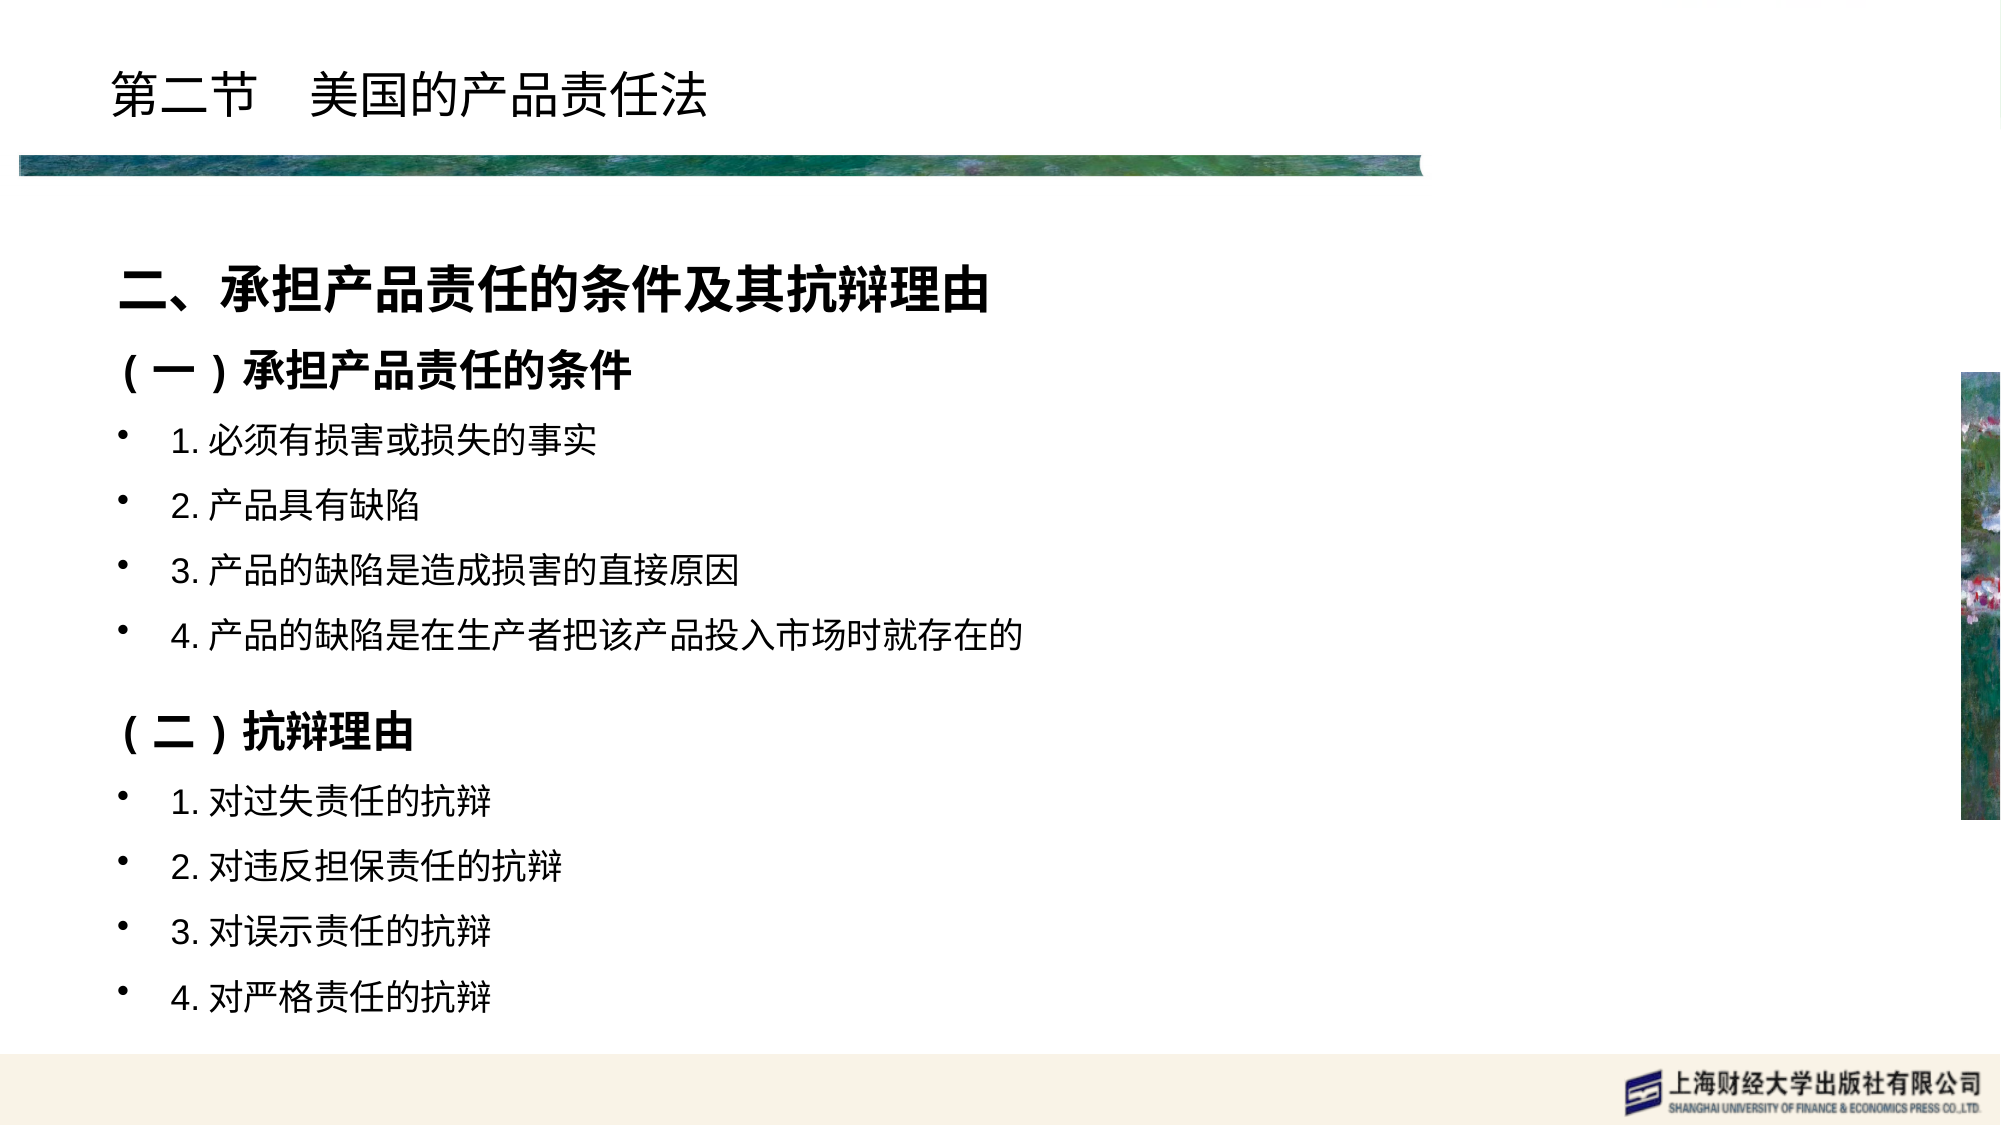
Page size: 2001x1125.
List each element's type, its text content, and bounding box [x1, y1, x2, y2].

list 二、承担产品责任的条件及其抗辩理由 (一)承担产品责任的条件 1.必须有损害或损失的事实 2.产品具有缺陷 3.产品的缺陷是造成损害的直接原因 4.产品的缺陷是在生产者把该产品投入市场时就存在的 (二)抗辩理由 1.对过失责任的抗辩 2.对违反担保责任的抗辩 3.对误示责任的抗辩 4.对严格责任的抗辩 [102, 233, 1898, 1032]
picture [0, 0, 2001, 1125]
title 第二节 美国的产品责任法 [94, 42, 1451, 146]
